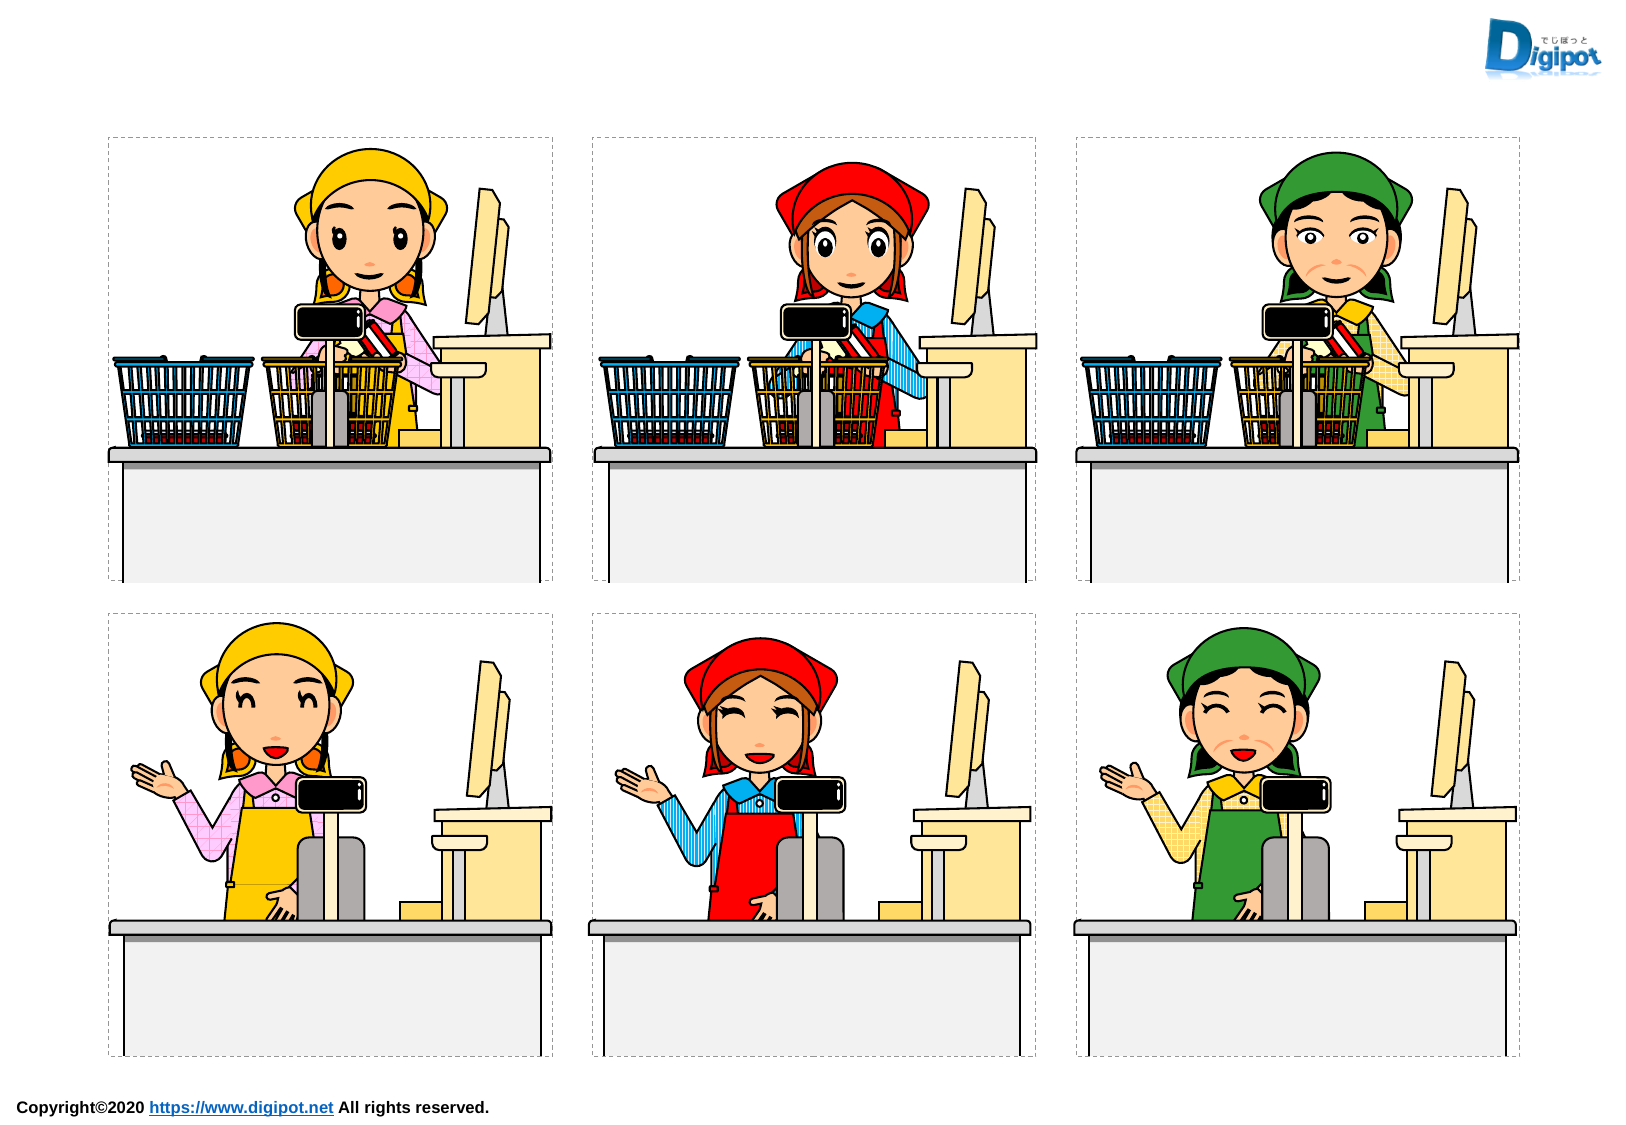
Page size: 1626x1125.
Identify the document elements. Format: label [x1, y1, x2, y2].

text_box [109, 623, 552, 1056]
text_box [594, 162, 1037, 583]
picture [1485, 18, 1602, 82]
text_box [1076, 152, 1518, 583]
text_box [1074, 628, 1516, 1056]
text_box [108, 149, 551, 583]
text_box [588, 638, 1031, 1056]
